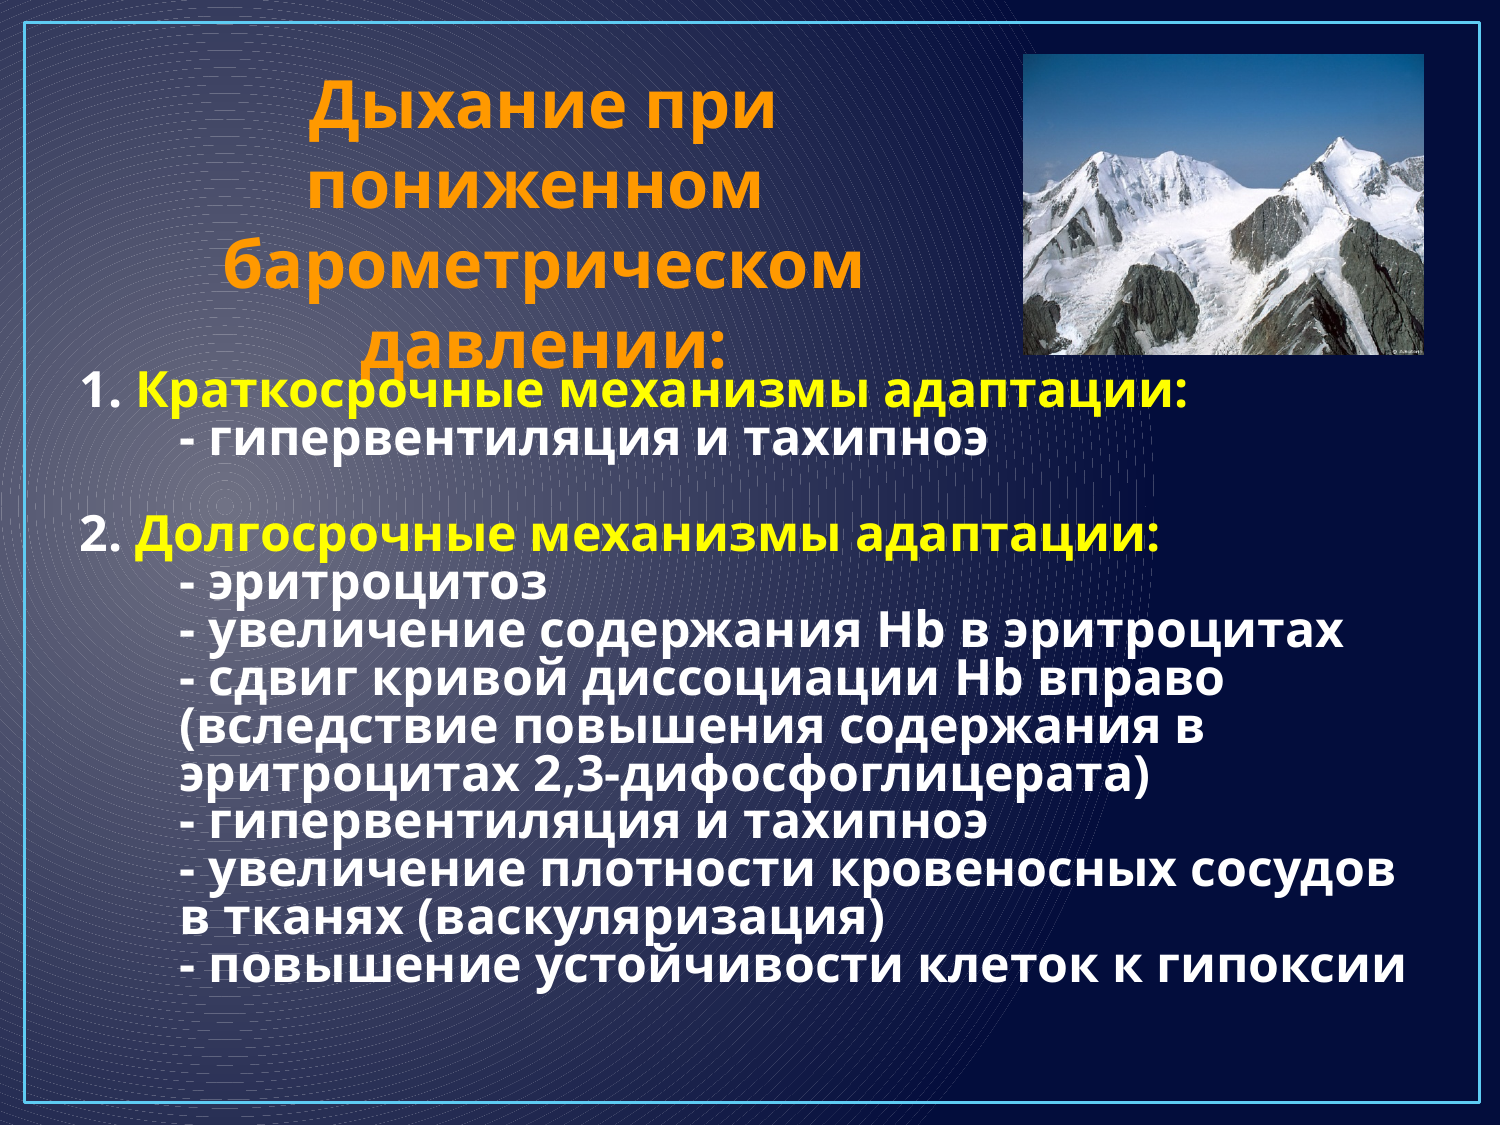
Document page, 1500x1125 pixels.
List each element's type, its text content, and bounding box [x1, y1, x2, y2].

text_box 1. Краткосрочные механизмы адаптации: - гипервентиляция и тахипноэ 2. Долгосрочные механизмы адаптации: - эритроцитоз - увеличение содержания Hb в эритроцитах - сдвиг кривой диссоциации Hb вправо (вследствие повышения содержания в эритроцитах 2,3-дифосфоглицерата) - гипервентиляция и тахипноэ - увеличение плотности кровеносных сосудов в тканях (васкуляризация) - повышение устойчивости клеток к гипоксии [64, 361, 1424, 1000]
picture [1023, 54, 1424, 355]
text_box Дыхание при пониженном барометрическом давлении: [64, 54, 1019, 361]
